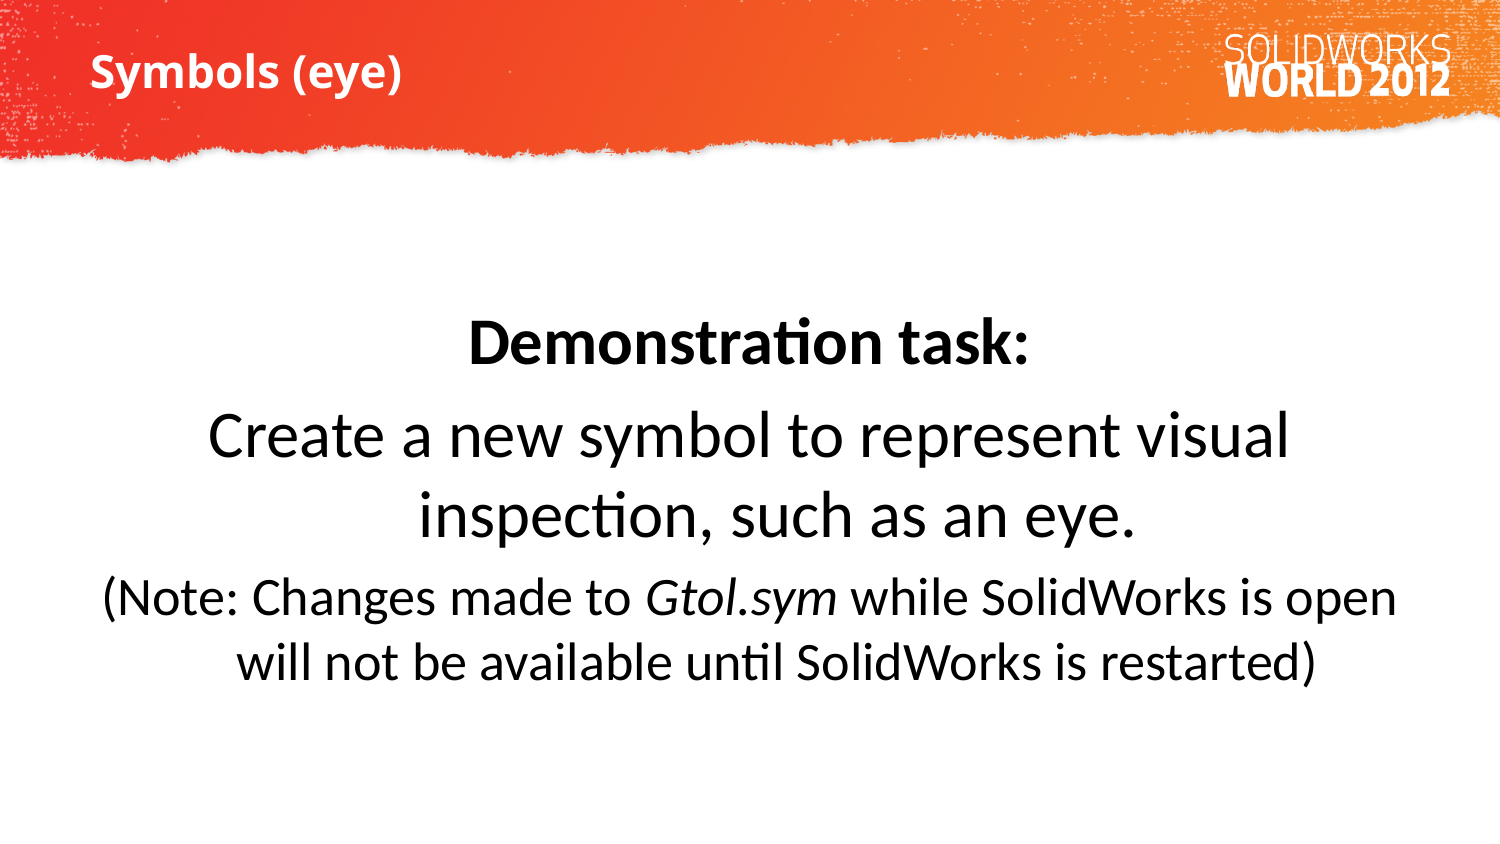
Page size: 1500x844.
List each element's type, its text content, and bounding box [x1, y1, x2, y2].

title Symbols (eye) [75, 18, 1163, 122]
picture [0, 0, 1500, 844]
list Demonstration task: Create a new symbol to represent visual inspection, such as an eye. (Note: Changes made to Gtol.sym while SolidWorks is open will not be available until SolidWorks is restarted) [75, 196, 1425, 754]
